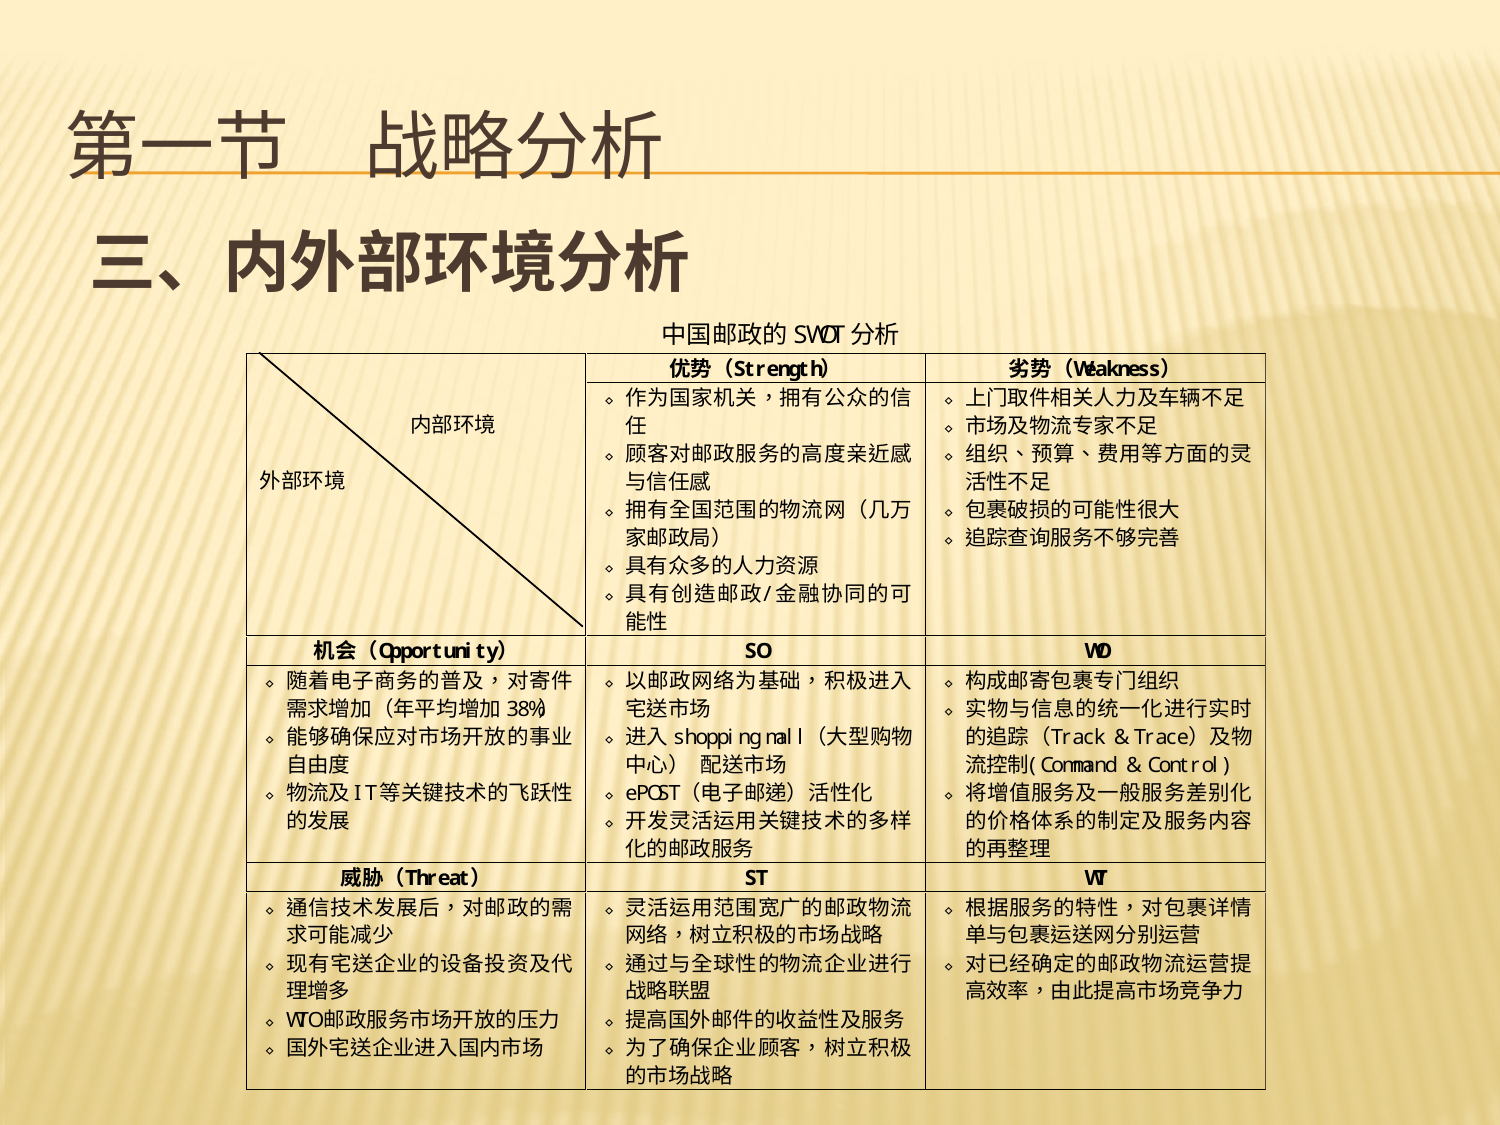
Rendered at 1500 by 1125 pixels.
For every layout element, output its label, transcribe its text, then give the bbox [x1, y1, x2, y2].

title 第一节 战略分析 [50, 75, 1475, 213]
list 三、内外部环境分析 [75, 212, 1425, 955]
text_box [245, 316, 1266, 1125]
